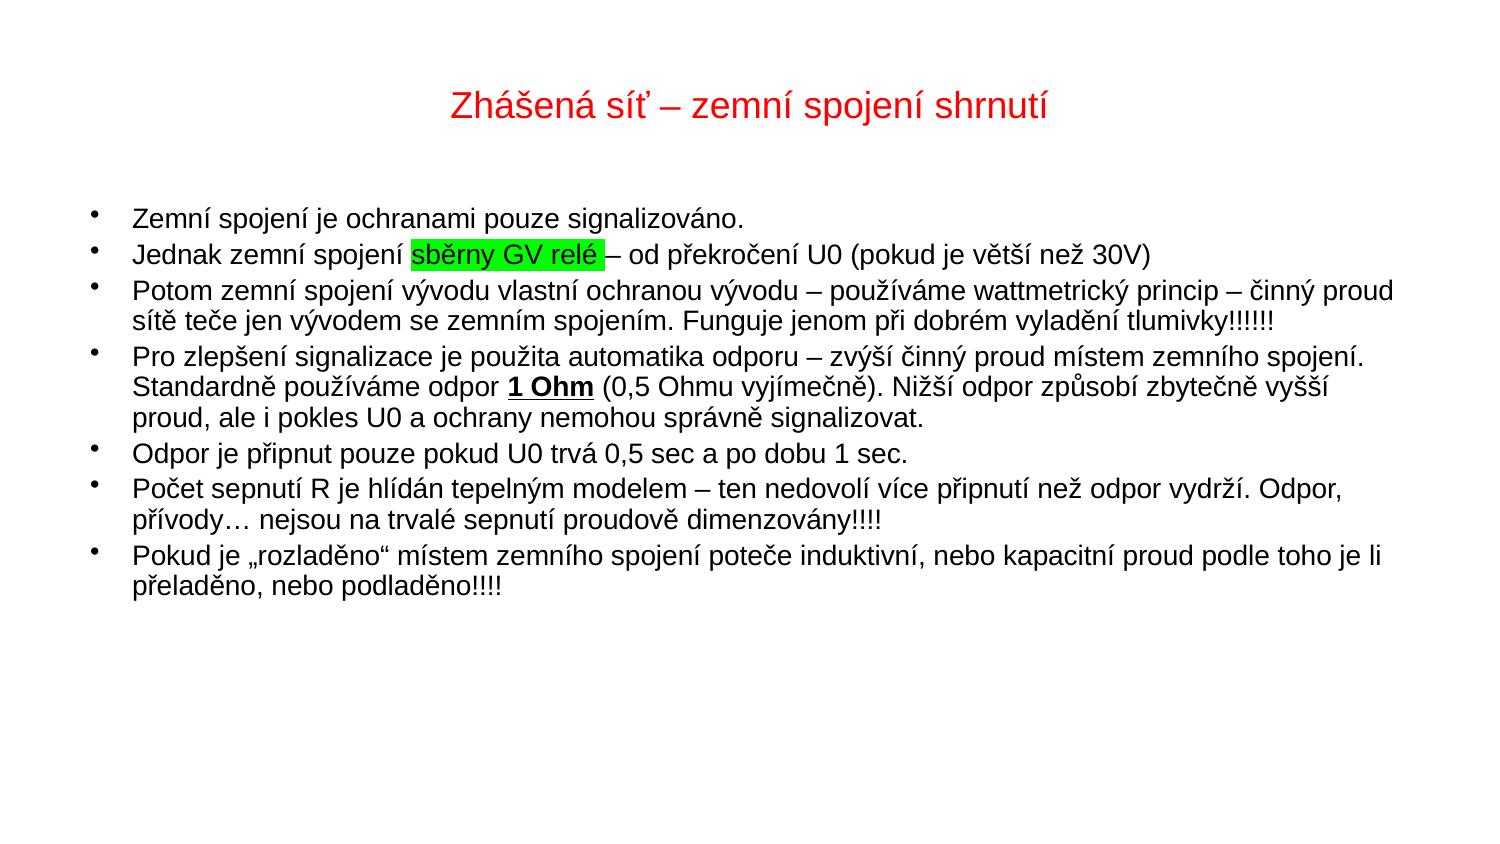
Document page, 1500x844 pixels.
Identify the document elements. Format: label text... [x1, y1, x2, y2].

title Zhášená síť – zemní spojení shrnutí [75, 33, 1425, 175]
list Zemní spojení je ochranami pouze signalizováno. Jednak zemní spojení sběrny GV relé – od překročení U0 (pokud je větší než 30V) Potom zemní spojení vývodu vlastní ochranou vývodu – používáme wattmetrický princip – činný proud sítě teče jen vývodem se zemním spojením. Funguje jenom při dobrém vyladění tlumivky!!!!!! Pro zlepšení signalizace je použita automatika odporu – zvýší činný proud místem zemního spojení. Standardně používáme odpor 1 Ohm (0,5 Ohmu vyjímečně). Nižší odpor způsobí zbytečně vyšší proud, ale i pokles U0 a ochrany nemohou správně signalizovat. Odpor je připnut pouze pokud U0 trvá 0,5 sec a po dobu 1 sec. Počet sepnutí R je hlídán tepelným modelem – ten nedovolí více připnutí než odpor vydrží. Odpor, přívody… nejsou na trvalé sepnutí proudově dimenzovány!!!! Pokud je „rozladěno“ místem zemního spojení poteče induktivní, nebo kapacitní proud podle toho je li přeladěno, nebo podladěno!!!! [75, 196, 1425, 754]
